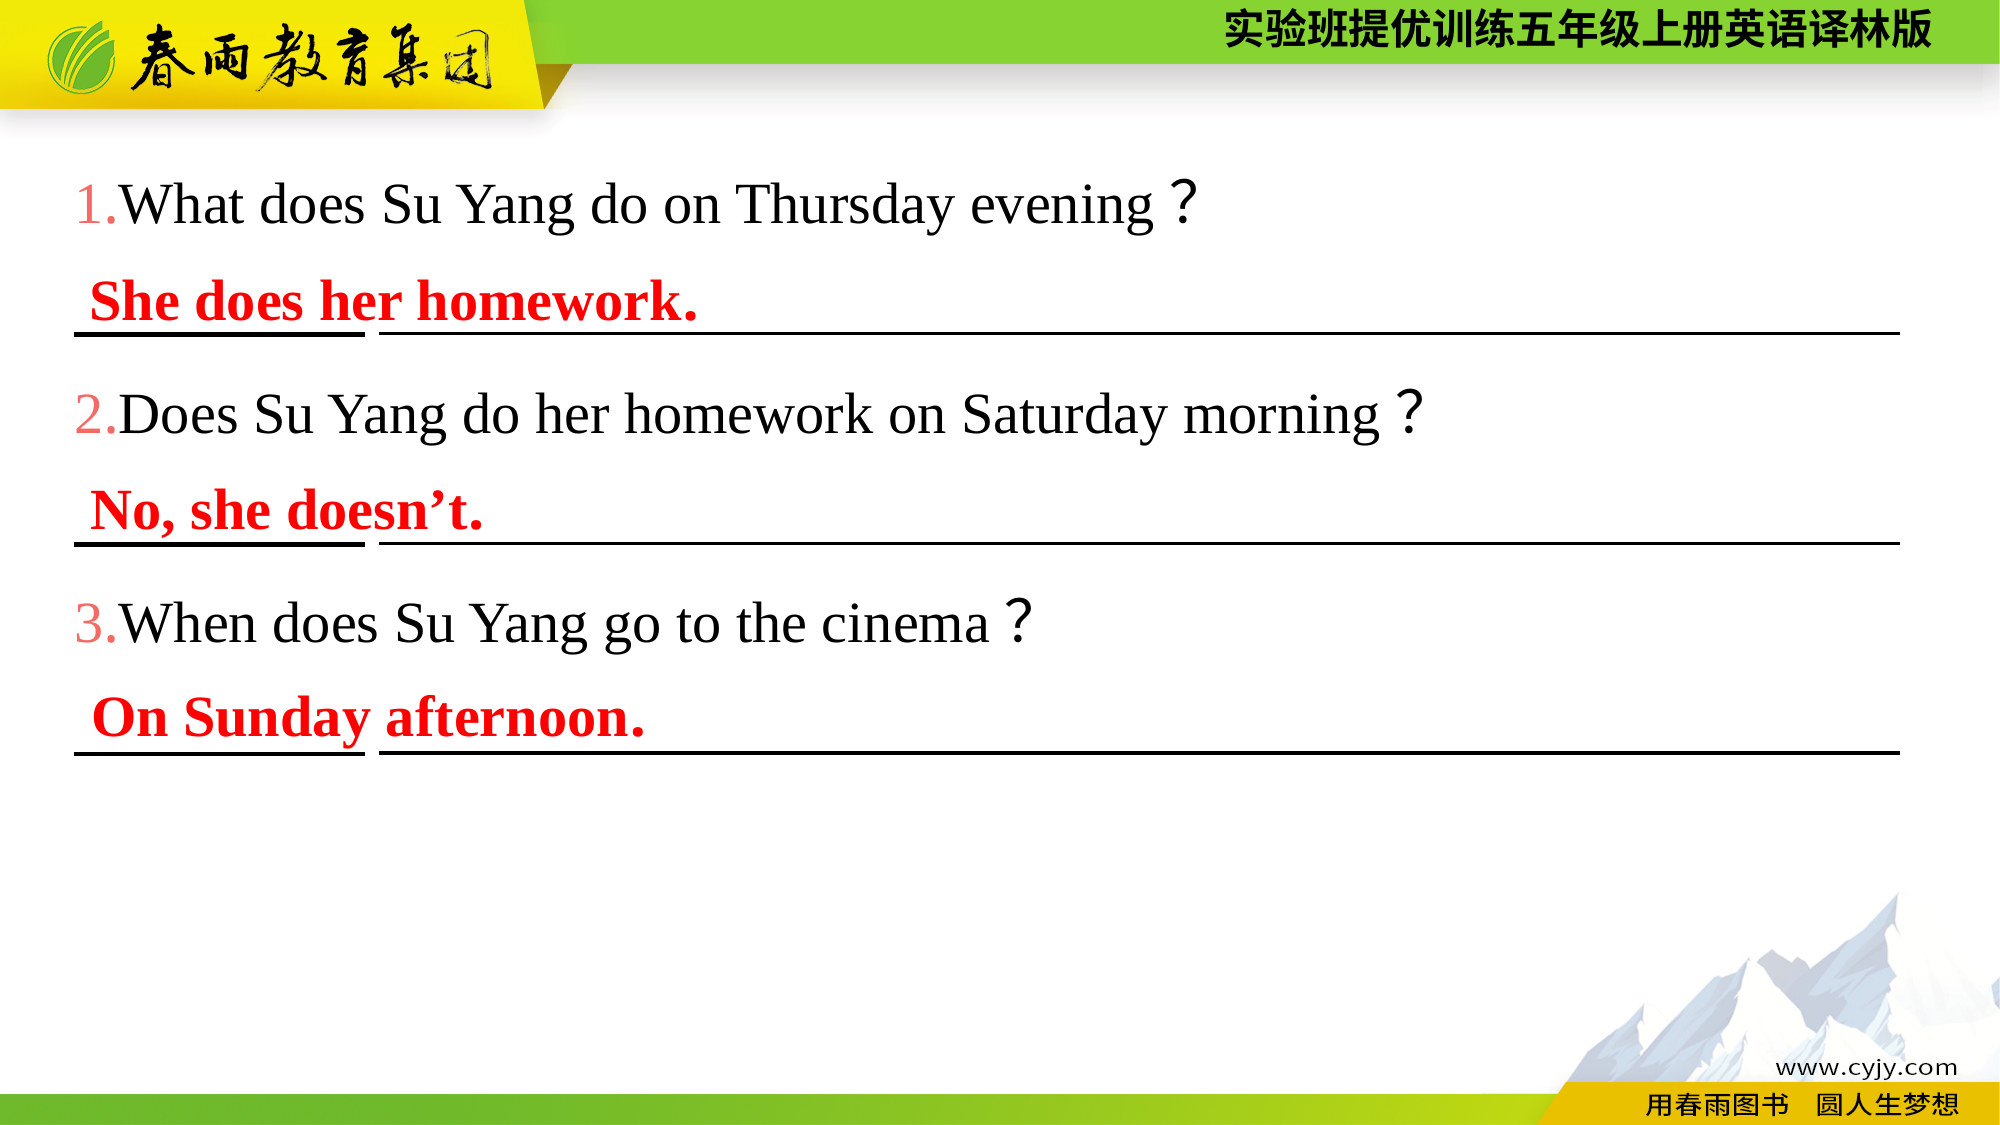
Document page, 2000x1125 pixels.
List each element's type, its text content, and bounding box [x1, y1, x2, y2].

picture [0, 0, 2000, 1125]
text_box On Sunday afternoon. [76, 635, 661, 756]
text_box She does her homework. [74, 219, 714, 340]
list 1.What does Su Yang do on Thursday evening？ ____________________________________________________ 2.Does Su Yang do her homework on Saturday morning？ ____________________________________________________ 3.When does Su Yang go to the cinema？ ____________________________________________________ [59, 122, 1944, 774]
text_box No, she doesn’t. [75, 429, 500, 549]
